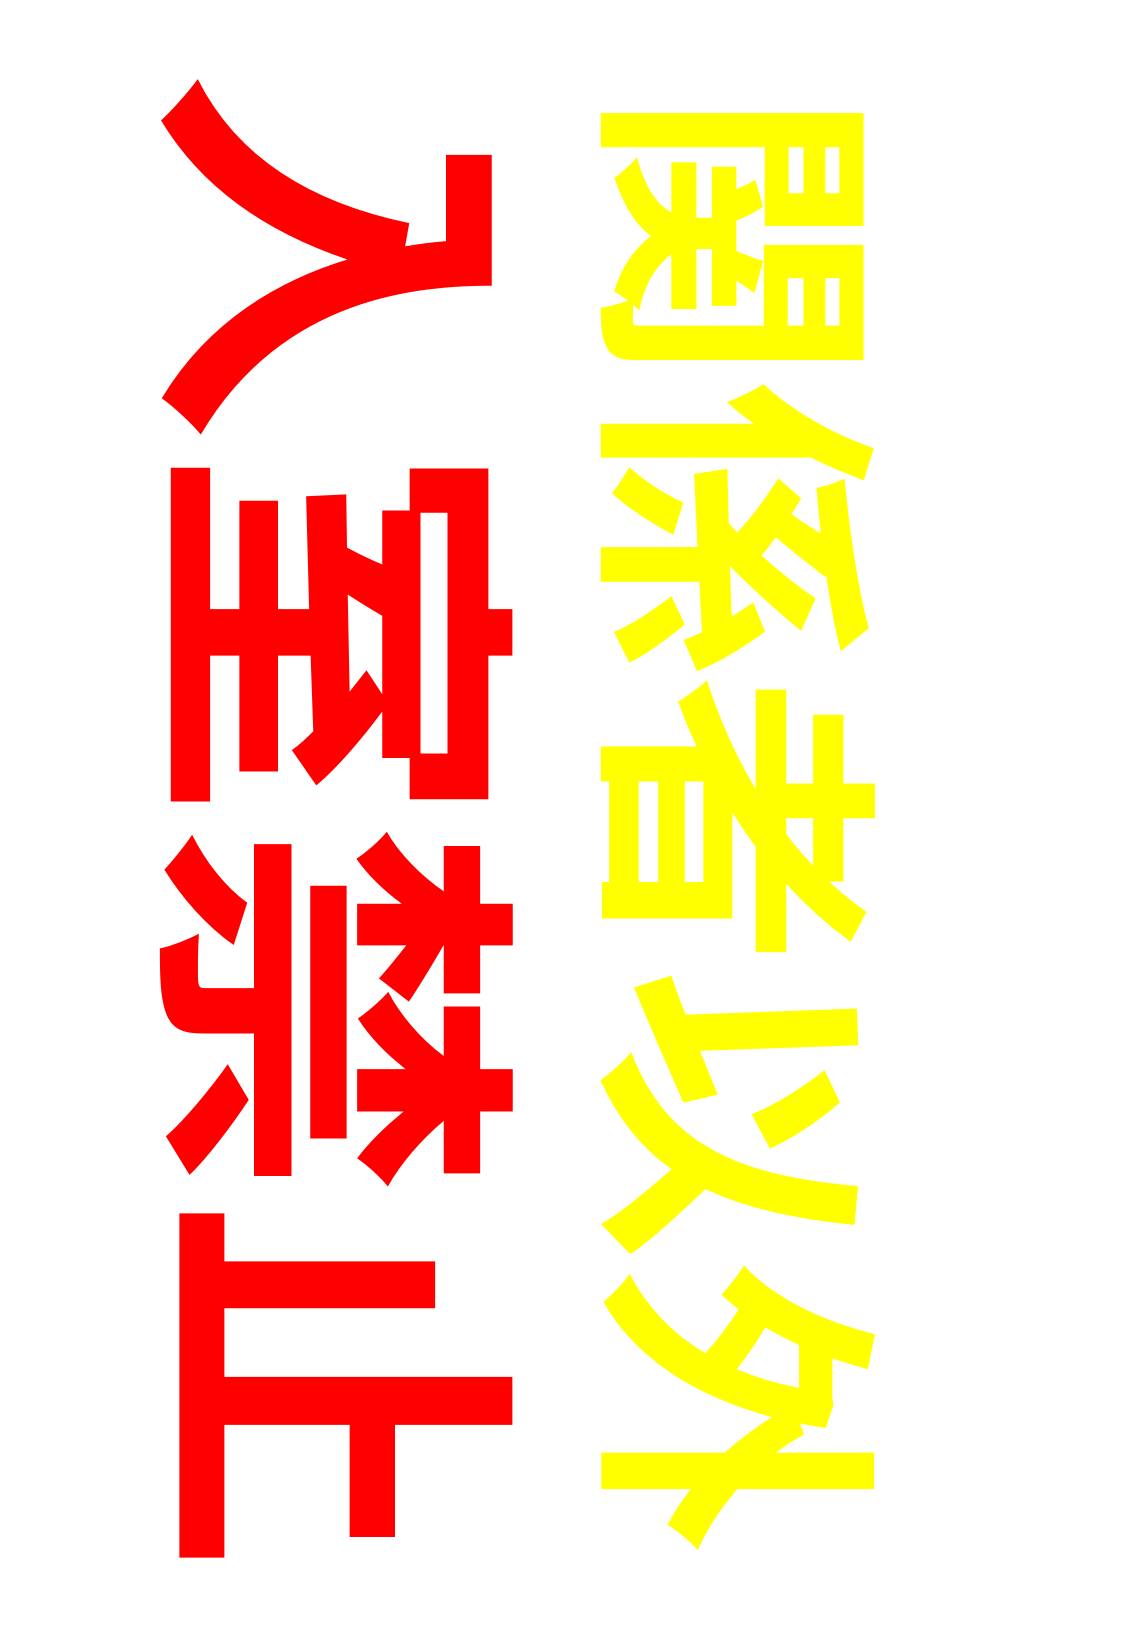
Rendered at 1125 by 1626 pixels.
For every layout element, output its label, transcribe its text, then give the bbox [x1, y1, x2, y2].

text_box 関係者以外 入室禁止 [112, 29, 951, 1614]
